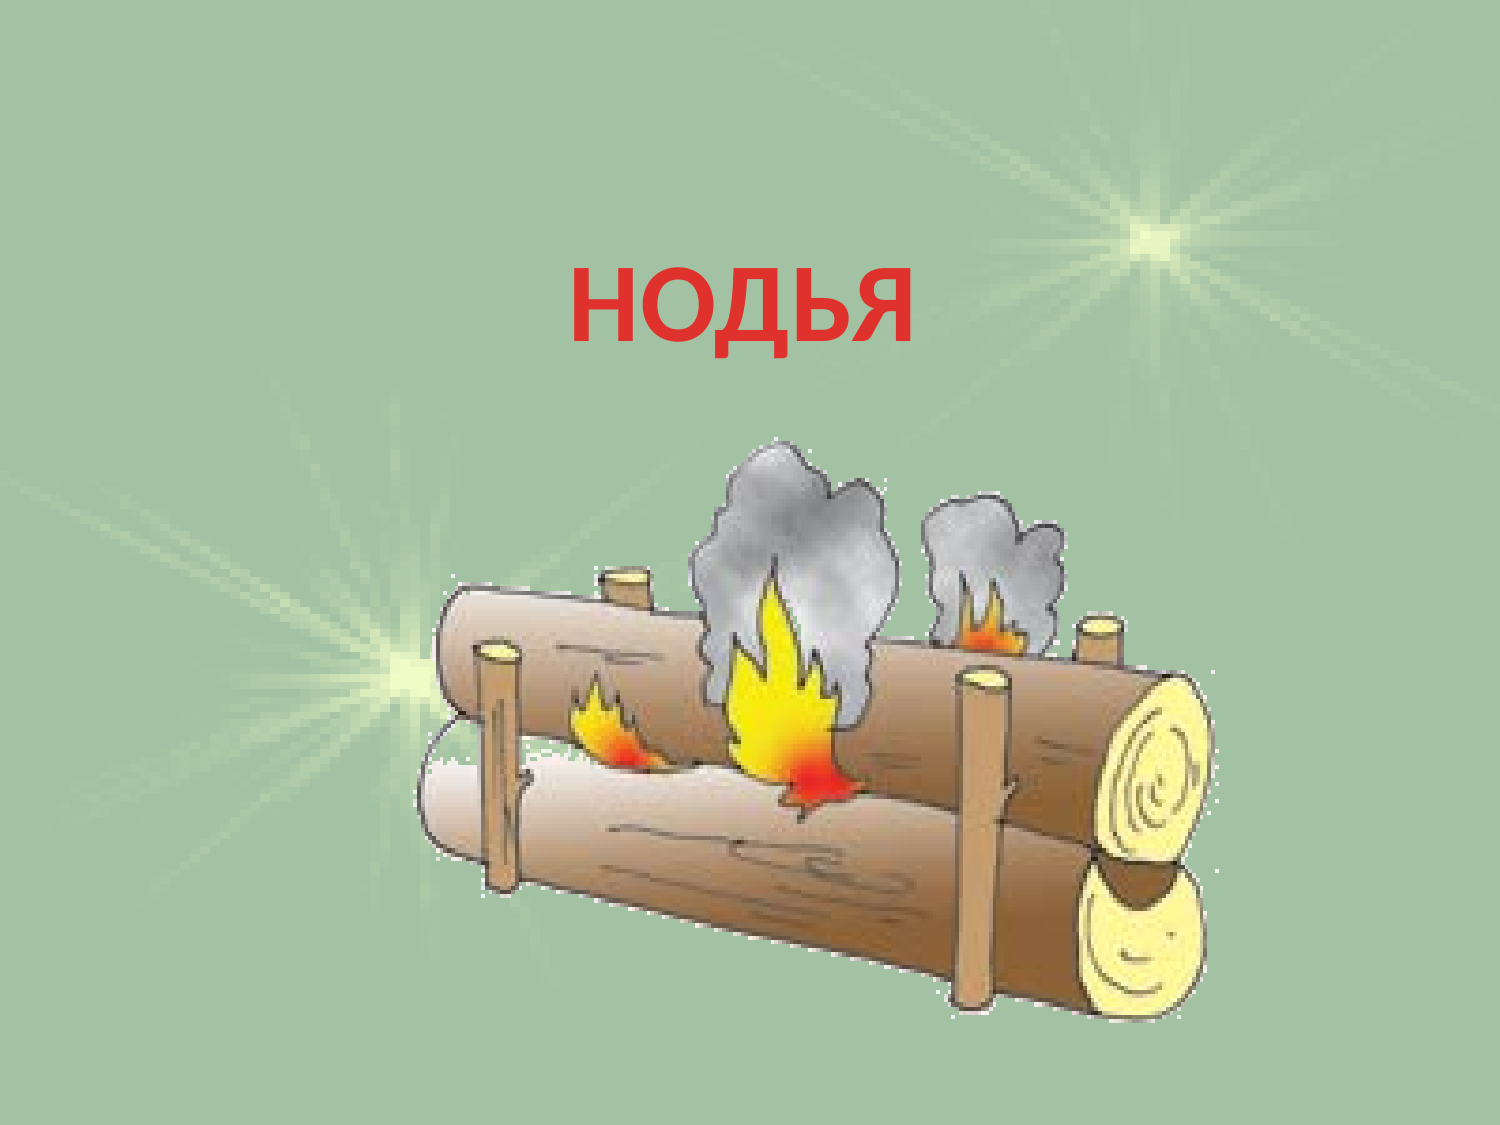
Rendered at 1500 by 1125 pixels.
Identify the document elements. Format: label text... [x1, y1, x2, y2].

title НОДЬЯ [105, 175, 1381, 417]
picture [0, 0, 1500, 1125]
